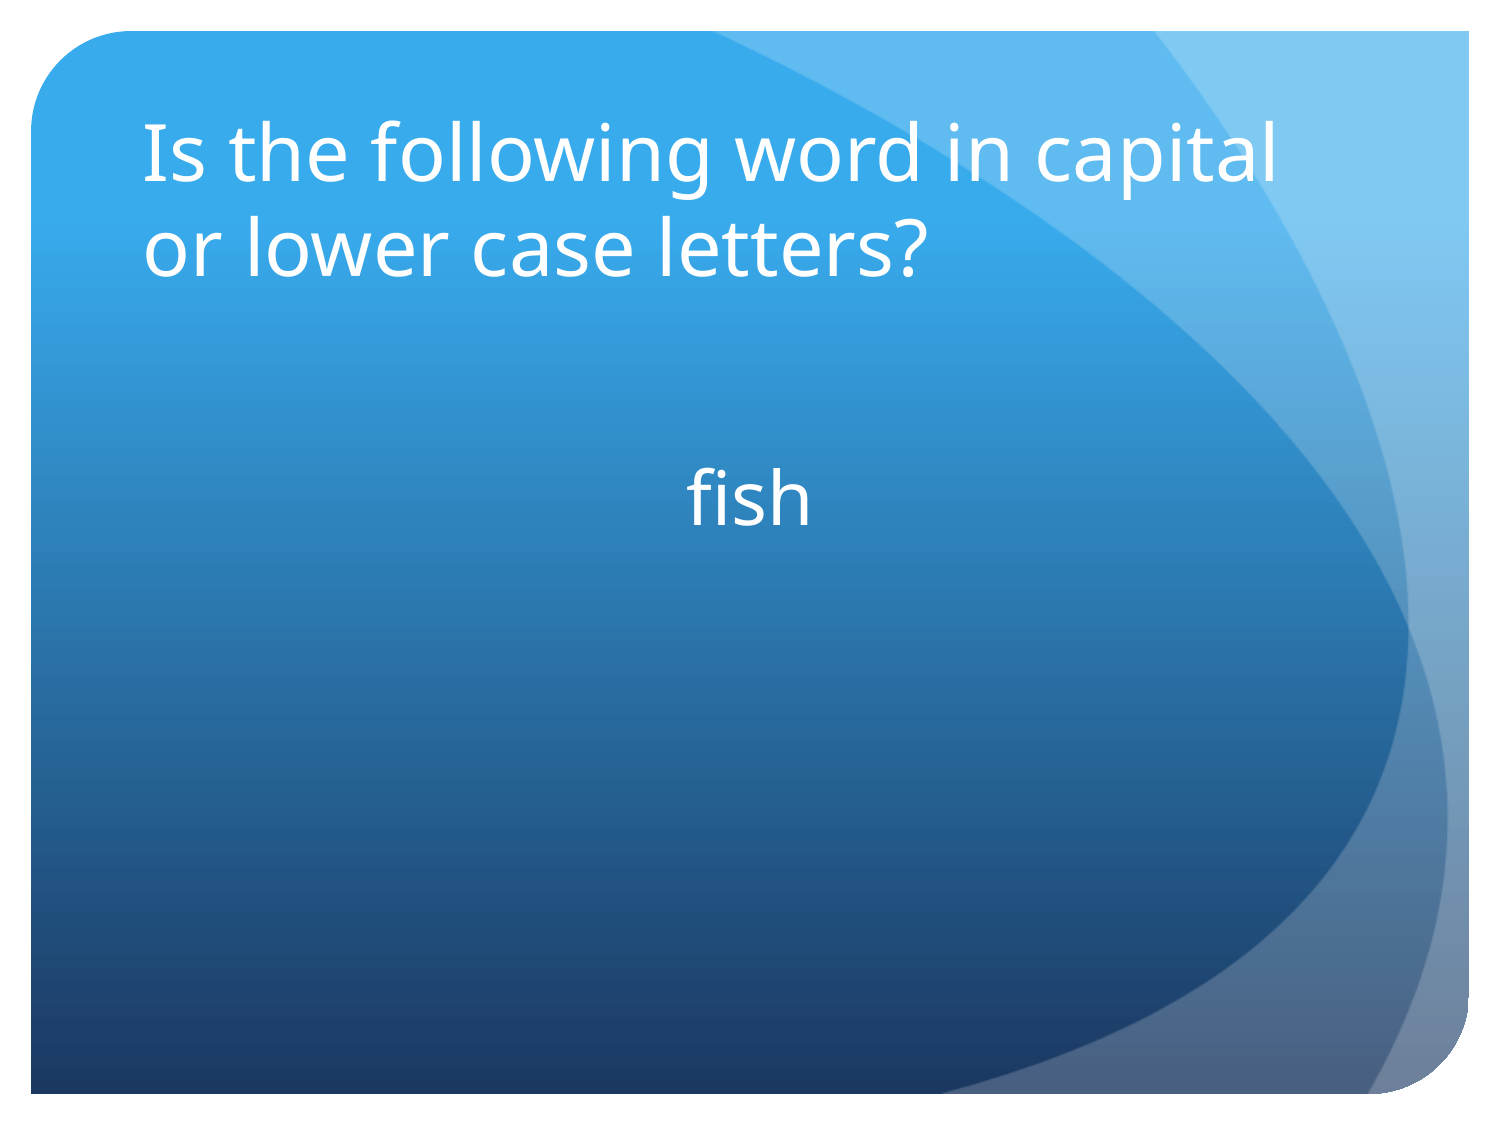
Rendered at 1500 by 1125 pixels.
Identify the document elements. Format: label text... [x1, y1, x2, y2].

picture [24, 30, 1473, 1094]
list fish [127, 346, 1372, 991]
title Is the following word in capital or lower case letters? [127, 62, 1372, 300]
